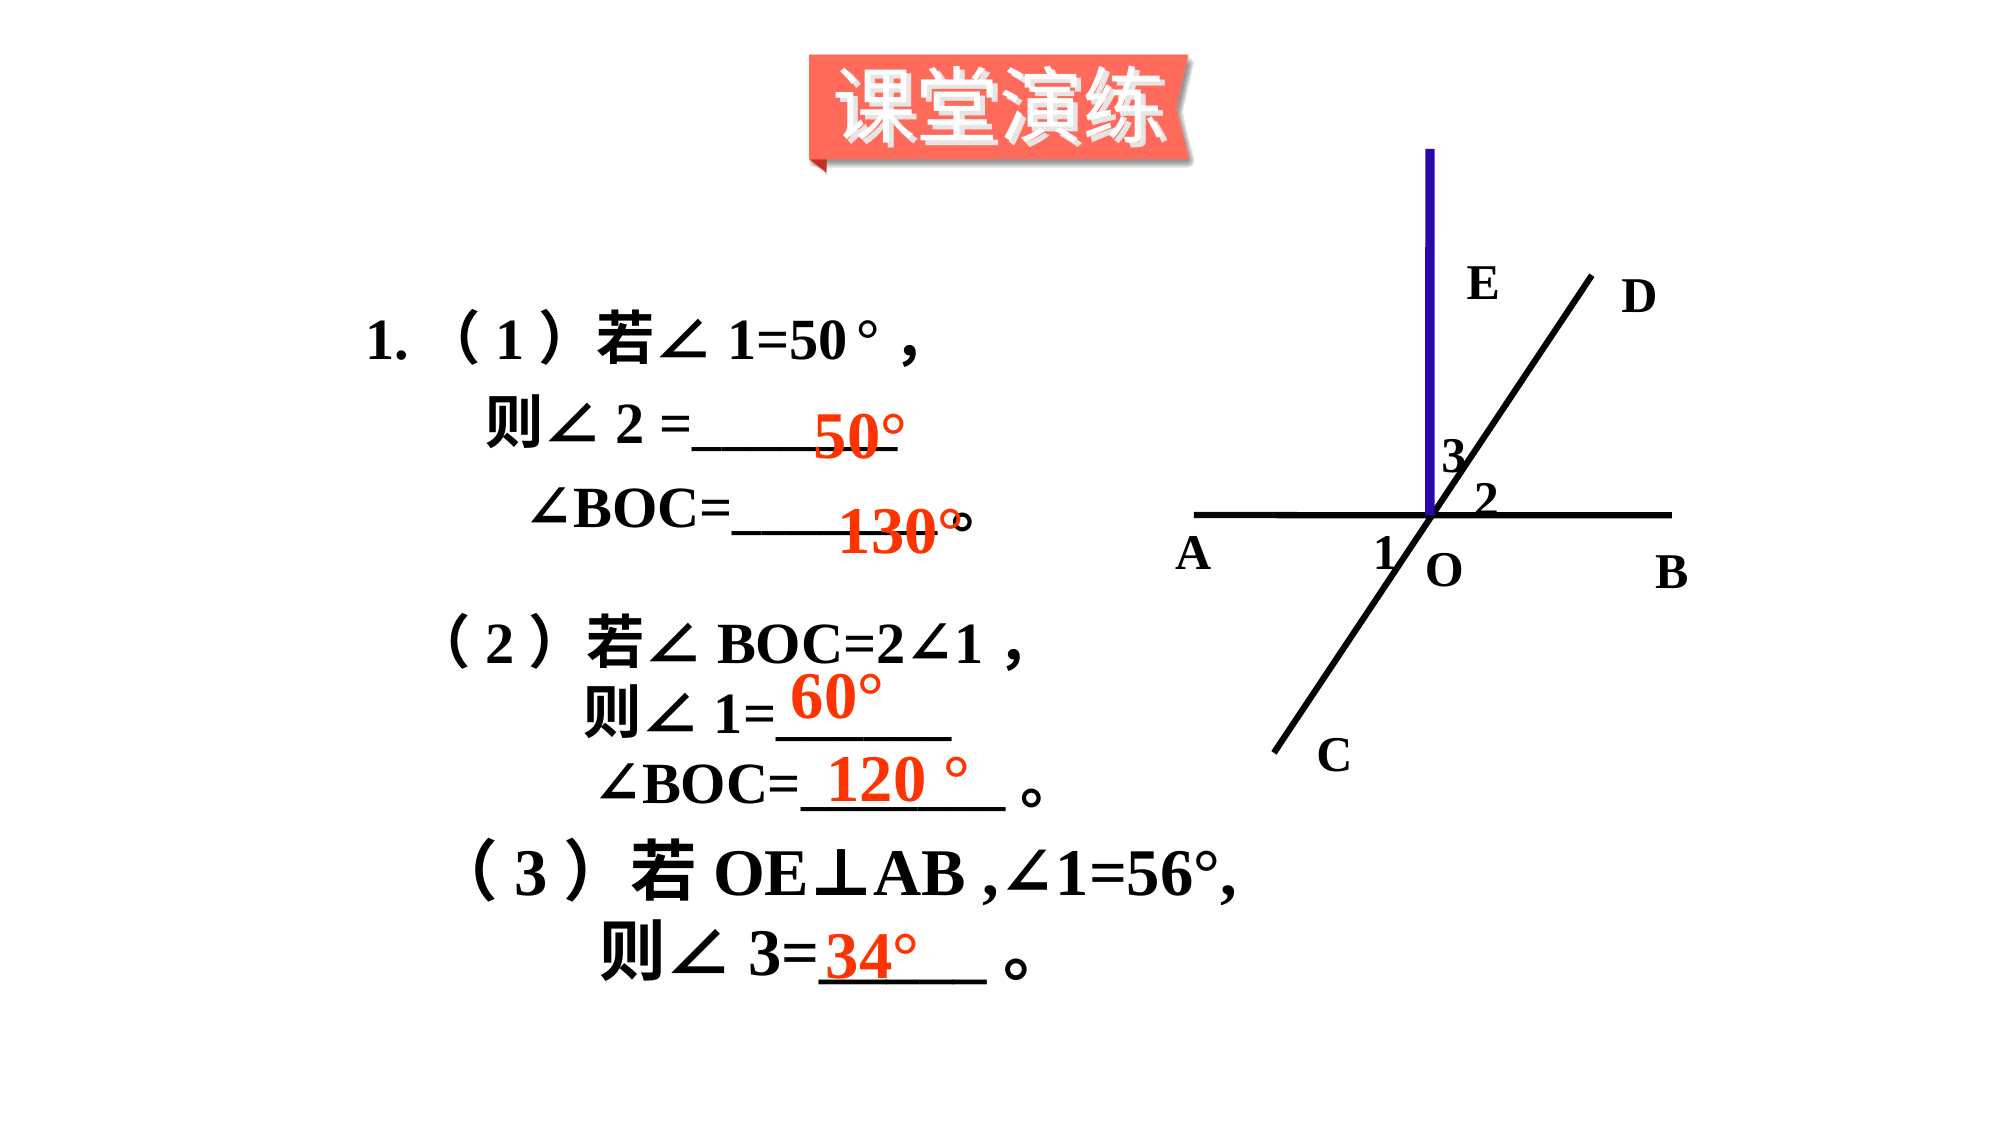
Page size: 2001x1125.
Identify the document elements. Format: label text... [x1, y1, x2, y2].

text_box 60° [775, 644, 1026, 740]
text_box （2）若∠BOC=2∠1， 则∠1=______ ∠BOC=_______。 [338, 597, 1130, 823]
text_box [1174, 262, 1689, 782]
text_box 50° [799, 384, 923, 480]
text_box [1429, 148, 1500, 516]
text_box （3）若OE⊥AB ,∠1=56°, 则∠3=_____。 [397, 821, 1272, 997]
text_box 120 ° [811, 727, 1074, 822]
text_box 130° [822, 479, 980, 574]
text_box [799, 30, 1248, 256]
list 1.（1）若∠1=50 °， 则∠2 =_______ ∠BOC=_______。 [350, 302, 1120, 597]
text_box 34° [811, 904, 935, 1000]
